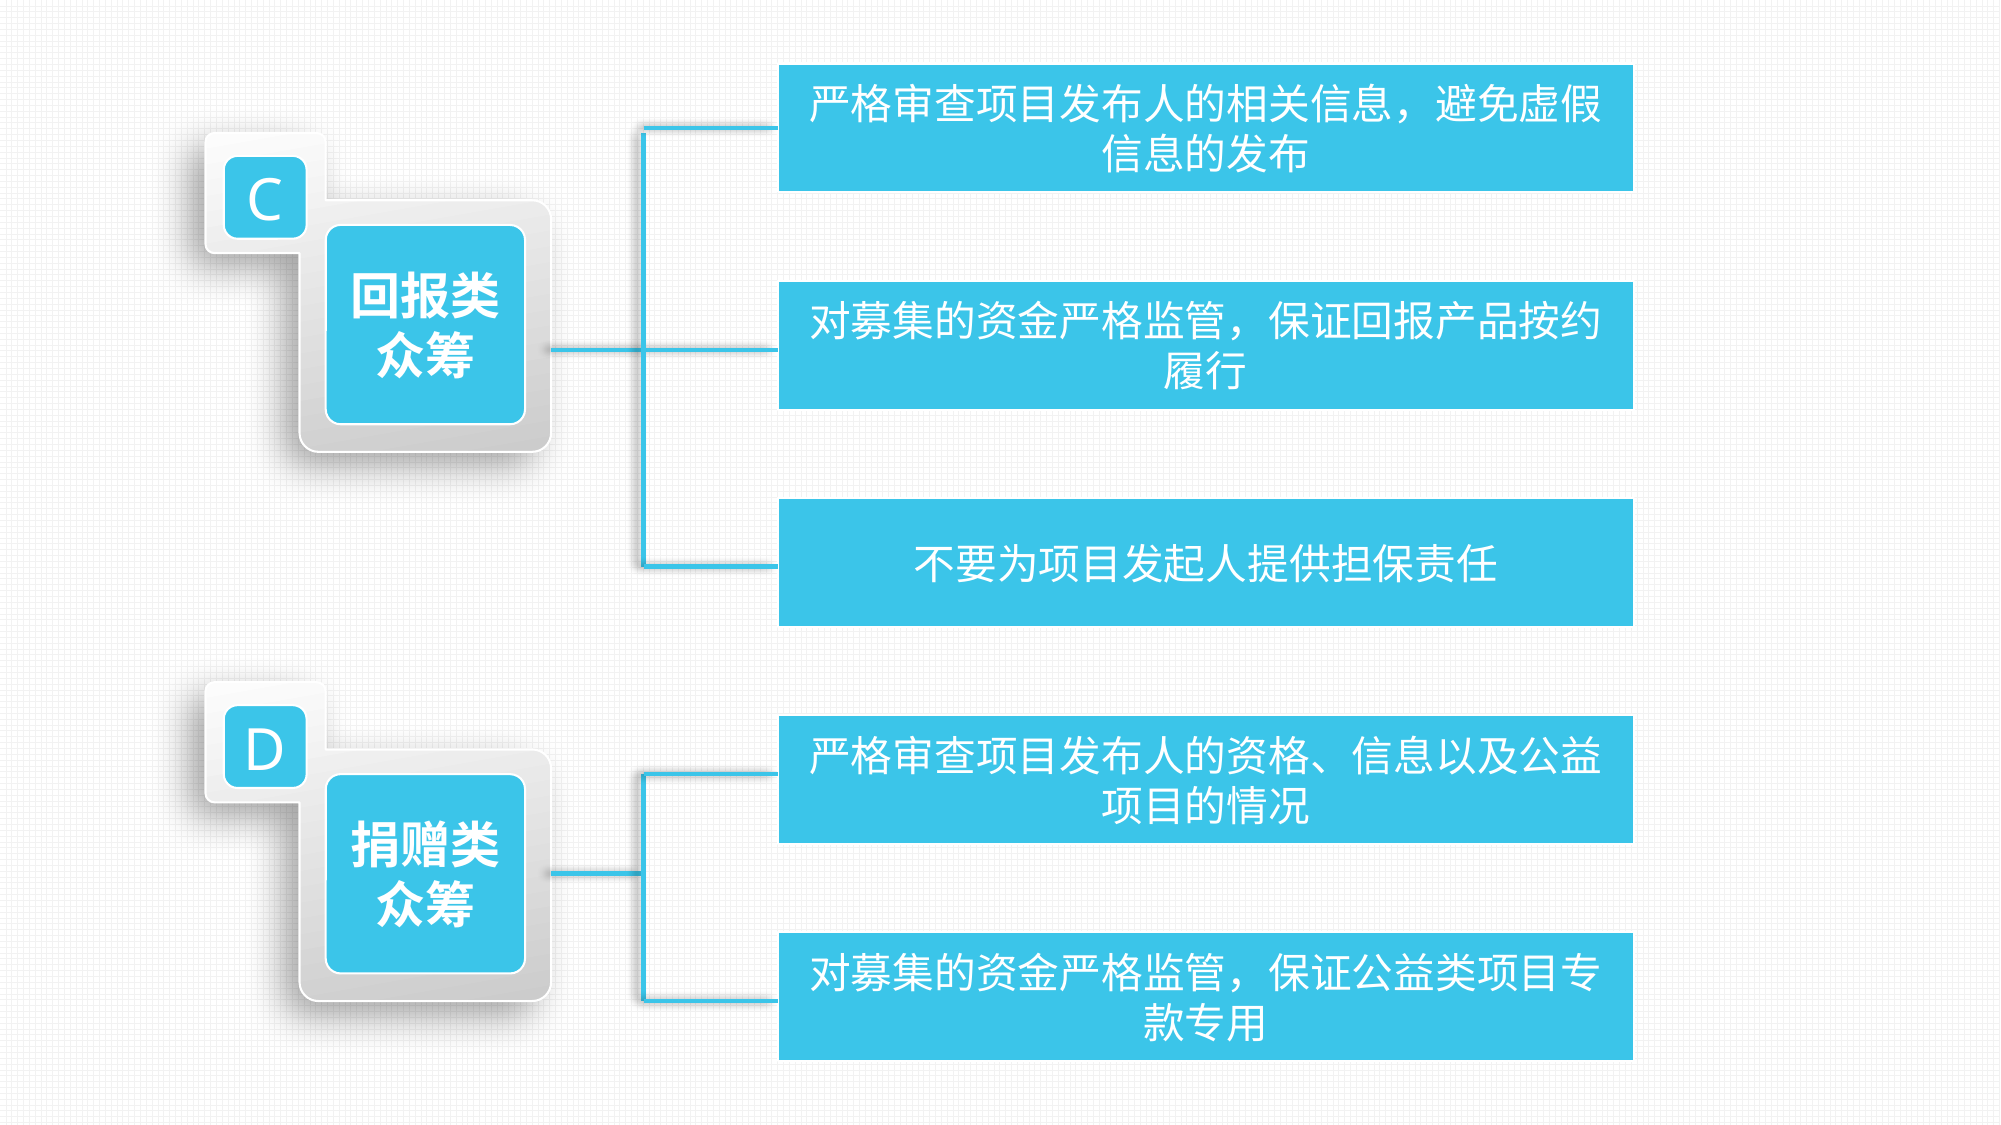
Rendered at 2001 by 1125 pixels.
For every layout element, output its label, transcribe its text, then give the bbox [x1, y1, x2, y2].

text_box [205, 132, 552, 452]
text_box 对募集的资金严格监管，保证公益类项目专款专用 [777, 932, 1634, 1062]
text_box 对募集的资金严格监管，保证回报产品按约履行 [777, 280, 1634, 410]
text_box 严格审查项目发布人的相关信息，避免虚假信息的发布 [777, 63, 1634, 193]
text_box 严格审查项目发布人的资格、信息以及公益项目的情况 [777, 714, 1634, 844]
text_box 不要为项目发起人提供担保责任 [777, 498, 1634, 627]
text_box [205, 682, 552, 1002]
